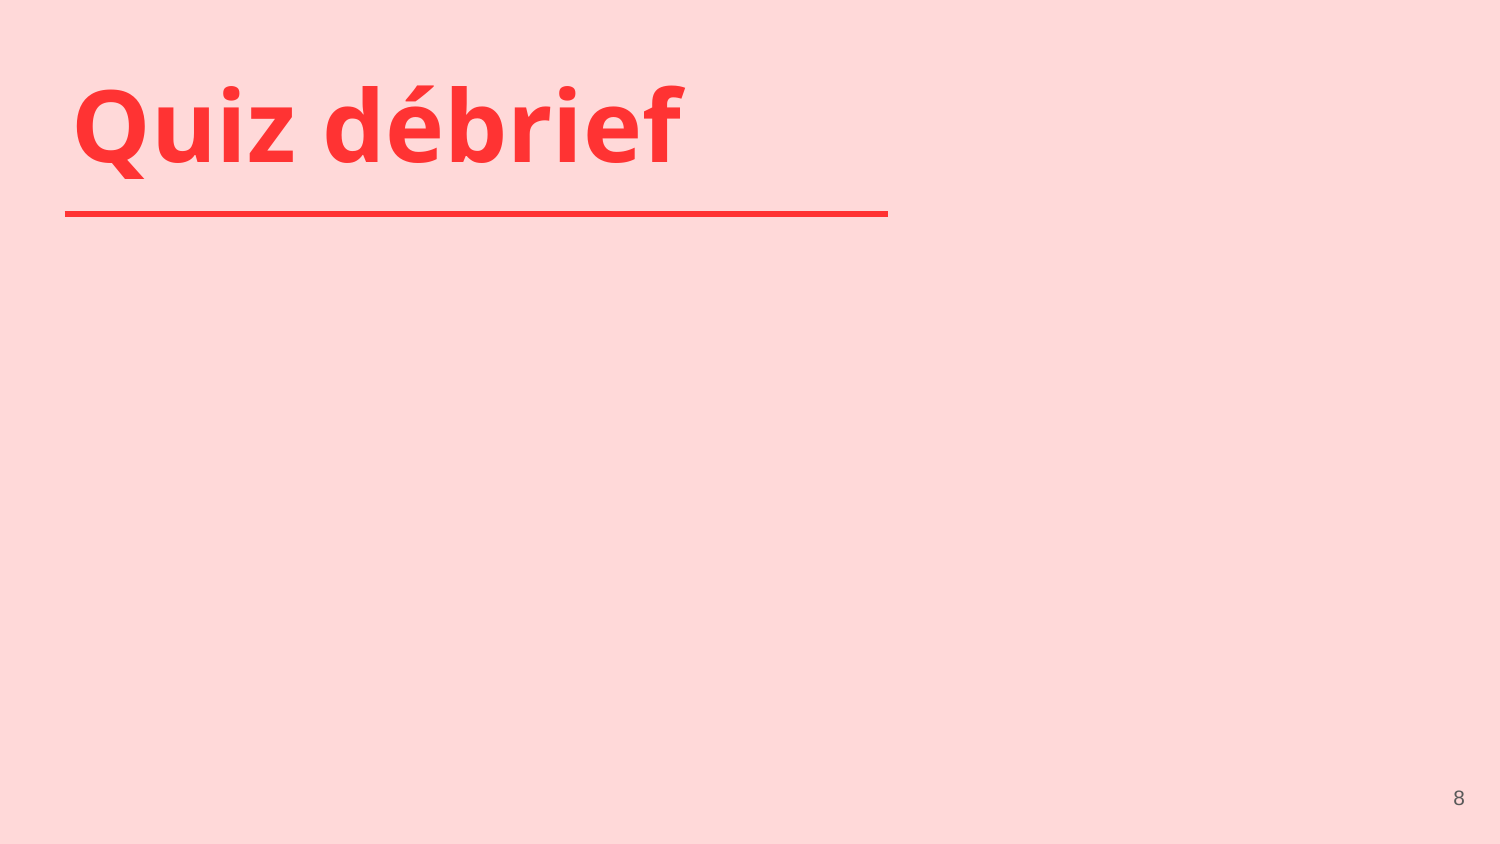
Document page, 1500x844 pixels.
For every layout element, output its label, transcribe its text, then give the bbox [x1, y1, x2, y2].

text_box Quiz débrief [66, 57, 1216, 189]
slide_number ‹#› [1389, 764, 1480, 830]
